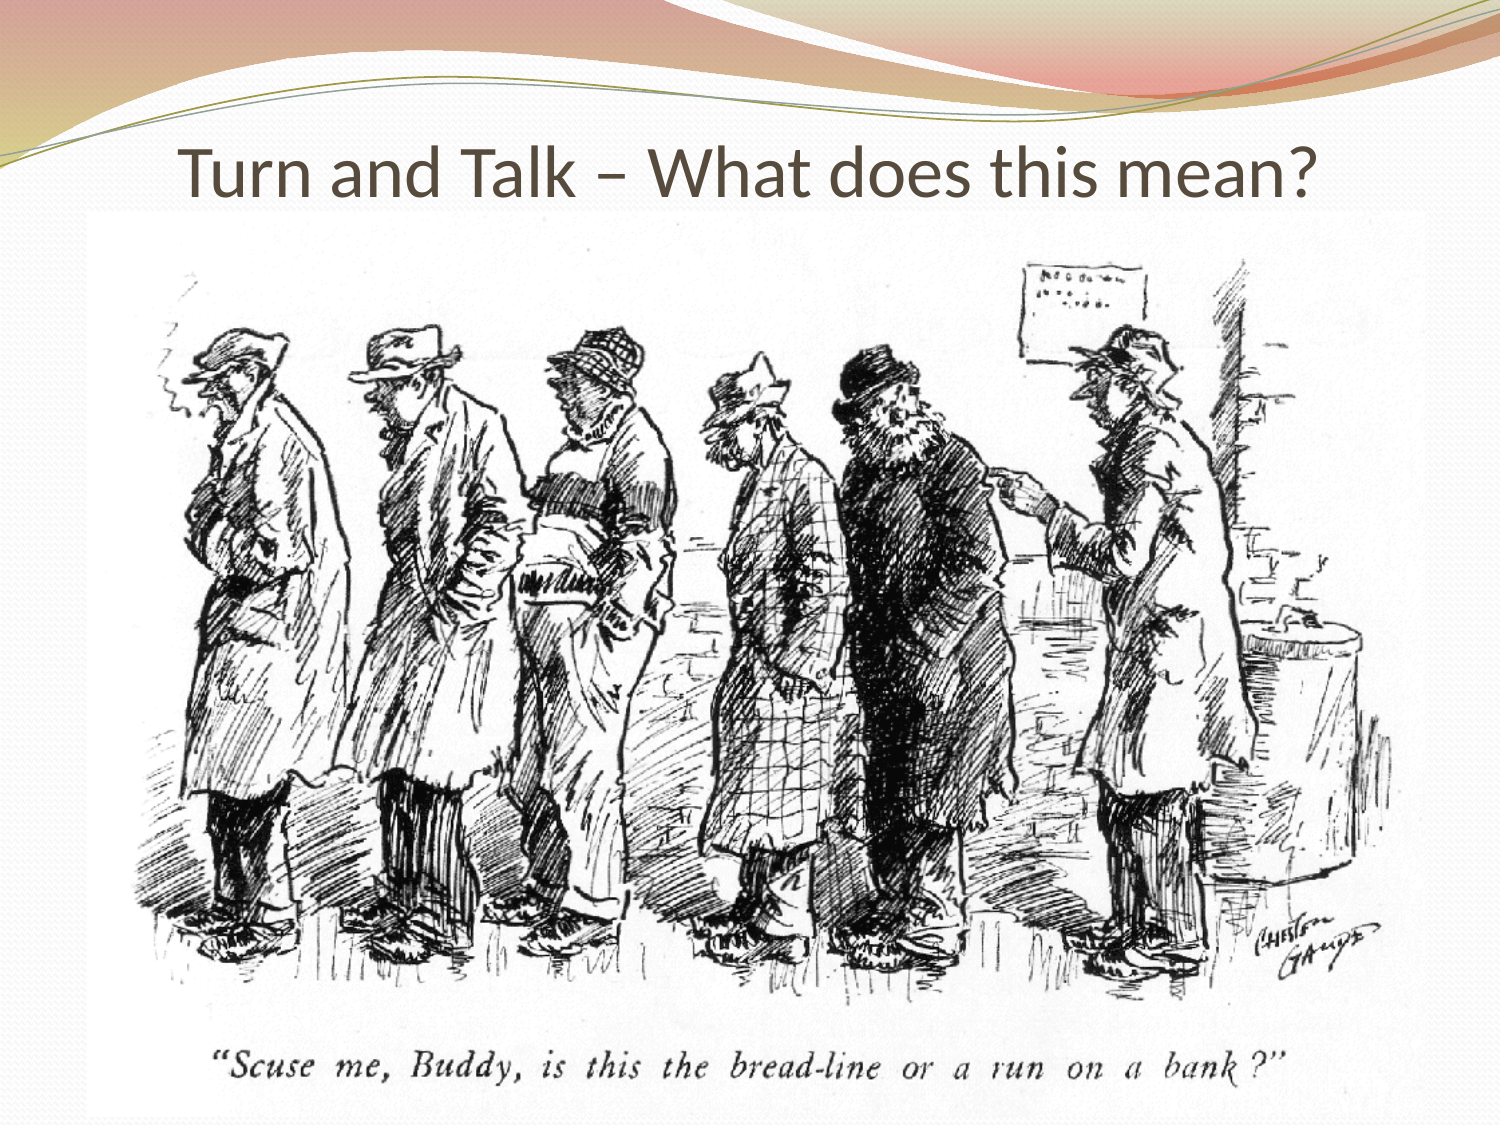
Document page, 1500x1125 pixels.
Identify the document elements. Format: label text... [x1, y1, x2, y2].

picture [87, 212, 1426, 1117]
title Turn and Talk – What does this mean? [75, 115, 1425, 213]
